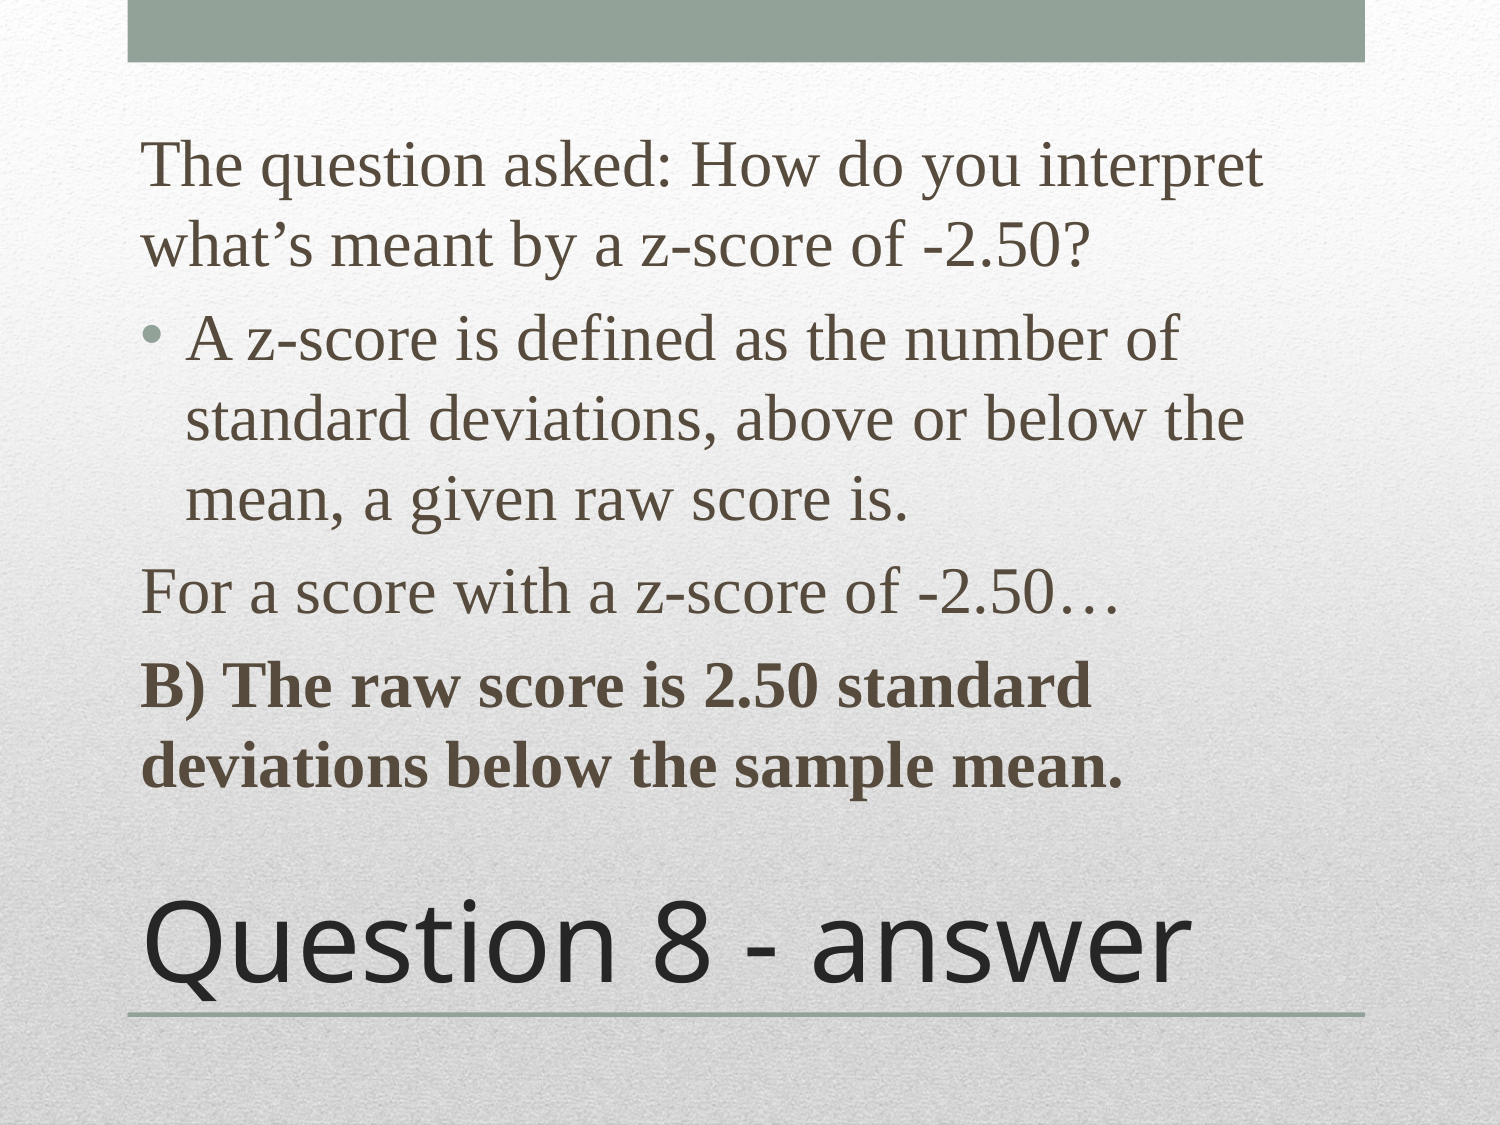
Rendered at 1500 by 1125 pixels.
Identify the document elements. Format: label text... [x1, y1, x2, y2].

list The question asked: How do you interpret what’s meant by a z-score of -2.50? A z-score is defined as the number of standard deviations, above or below the mean, a given raw score is. For a score with a z-score of -2.50… B) The raw score is 2.50 standard deviations below the sample mean. [125, 112, 1400, 825]
title Question 8 - answer [125, 825, 1238, 1013]
